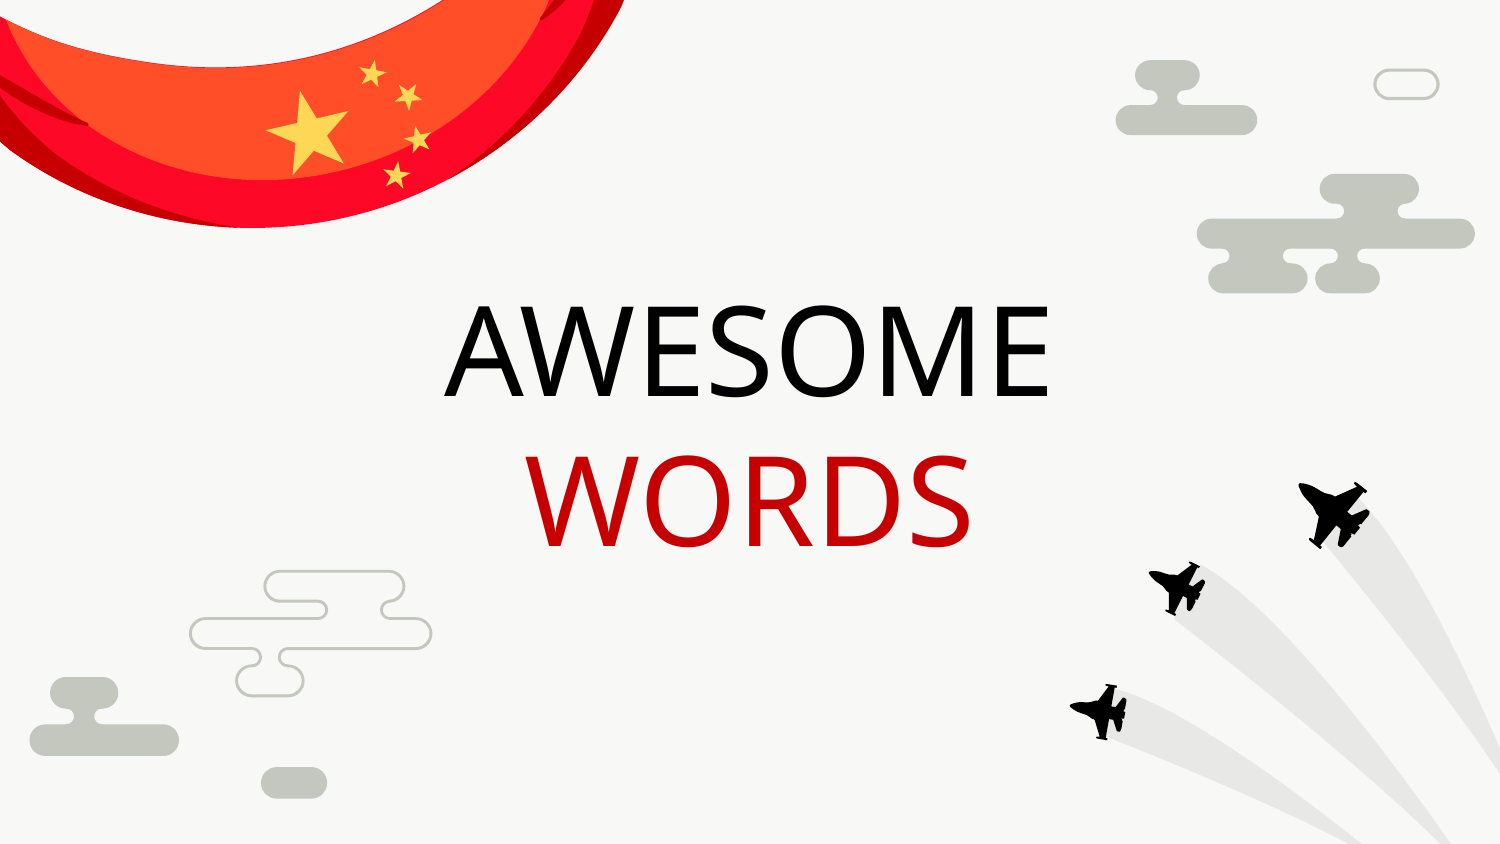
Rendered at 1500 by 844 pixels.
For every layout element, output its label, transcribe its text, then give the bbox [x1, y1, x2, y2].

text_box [1071, 492, 1491, 844]
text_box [1116, 60, 1257, 135]
title AWESOME WORDS [383, 253, 1117, 591]
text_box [1197, 174, 1475, 293]
text_box [188, 569, 433, 698]
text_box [0, 0, 672, 293]
